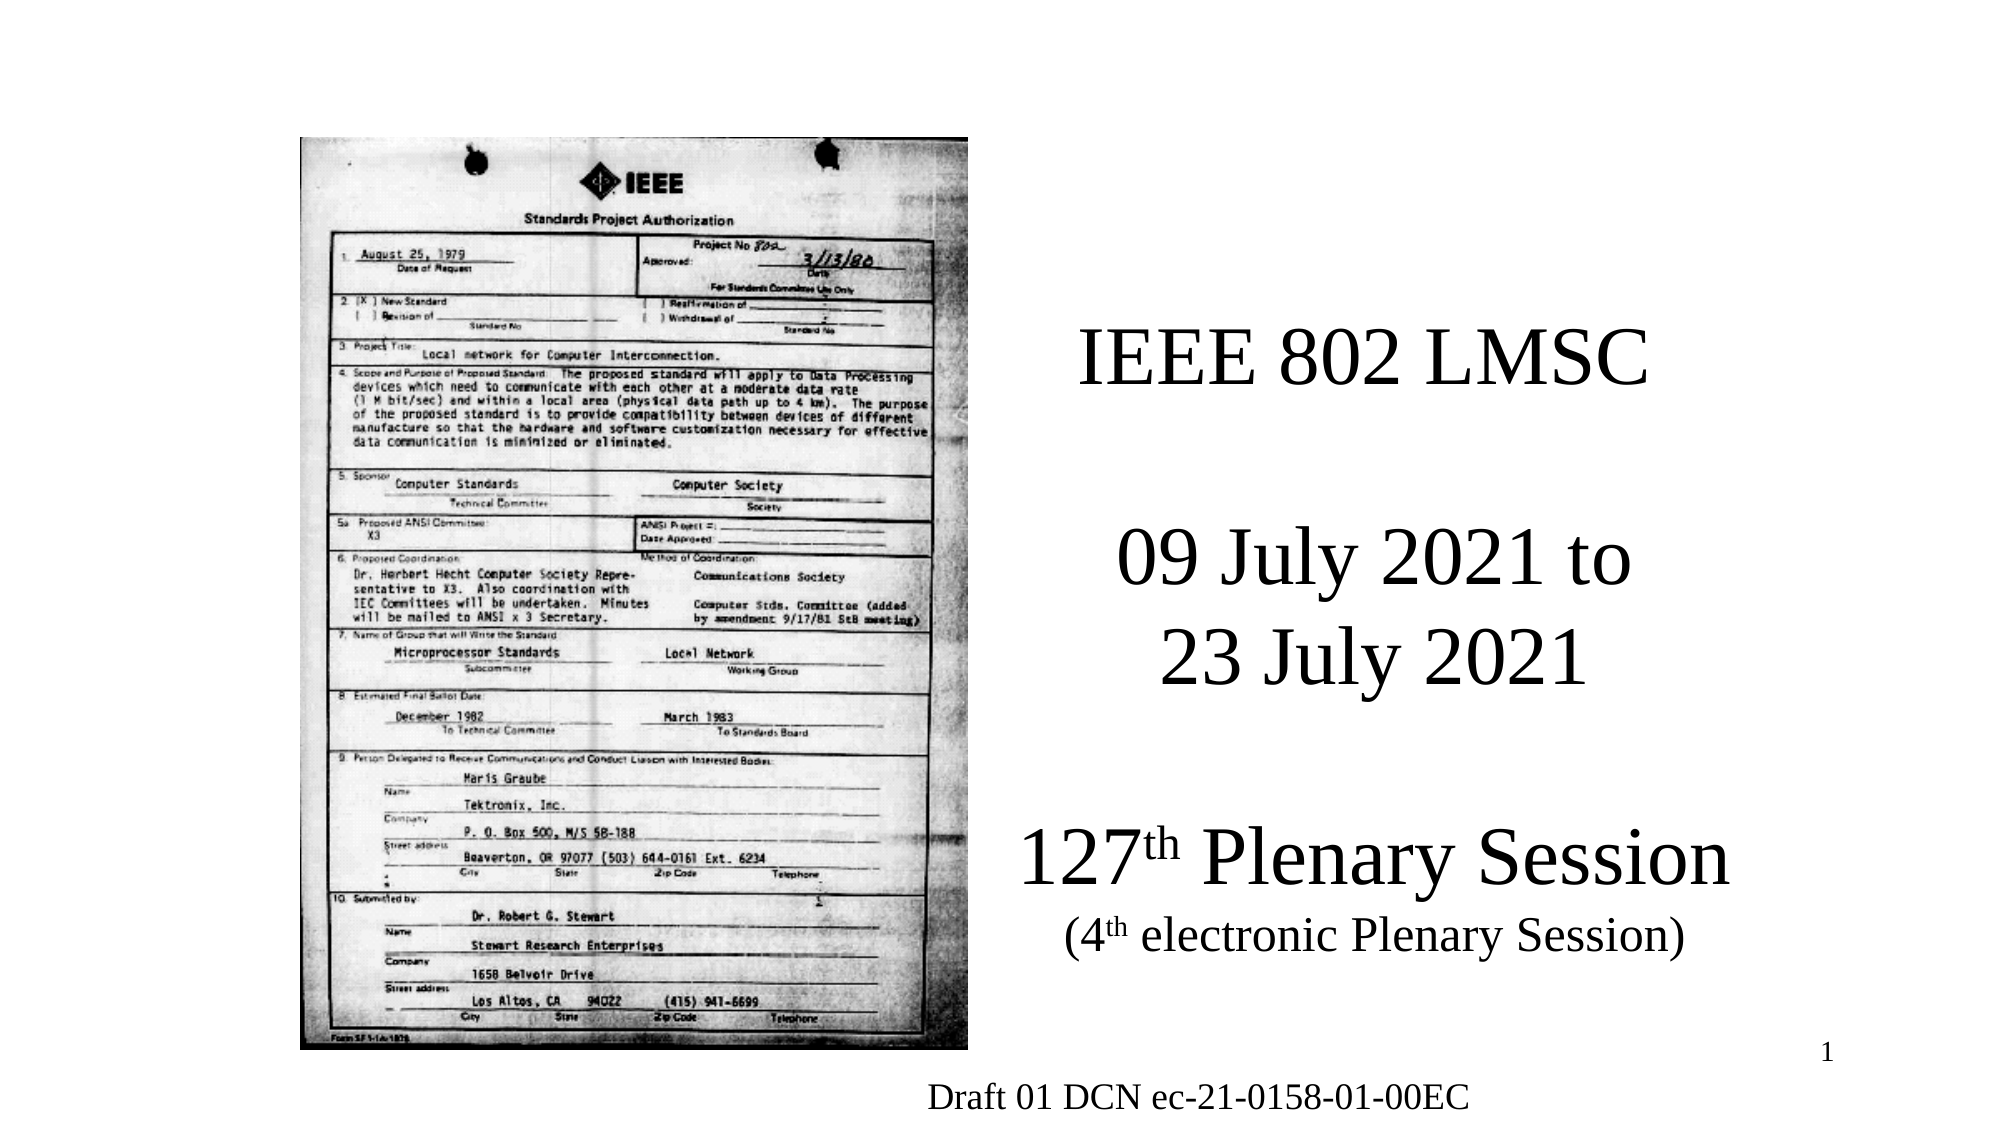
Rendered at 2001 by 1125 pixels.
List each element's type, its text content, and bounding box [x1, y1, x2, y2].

slide_number 1 [1433, 1024, 1851, 1101]
title IEEE 802 LMSC 09 July 2021 to 23 July 2021 127th Plenary Session (4th electronic Plenary Session) [999, 637, 1751, 826]
picture [299, 137, 968, 1051]
text_box Draft 01 DCN ec-21-0158-01-00EC [912, 1064, 1780, 1125]
